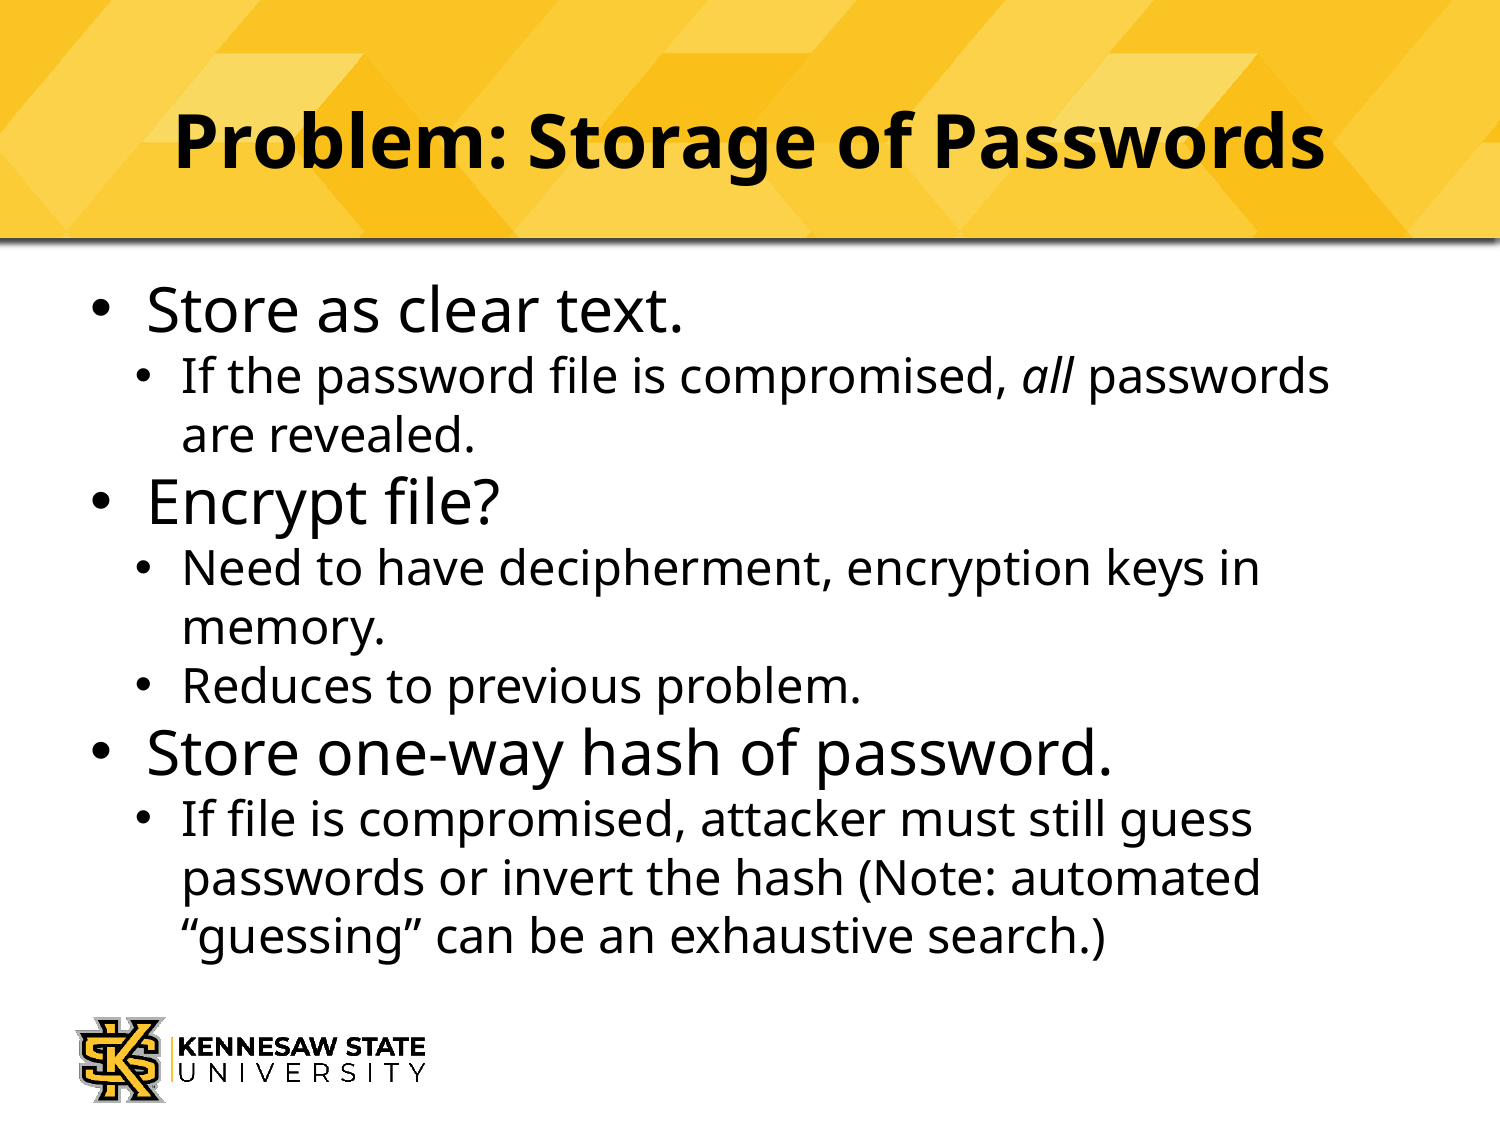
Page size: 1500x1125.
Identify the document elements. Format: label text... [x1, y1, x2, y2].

title Problem: Storage of Passwords [75, 45, 1425, 233]
picture [0, 0, 1500, 251]
picture [75, 1017, 425, 1103]
list Store as clear text. If the password file is compromised, all passwords are revealed. Encrypt file? Need to have decipherment, encryption keys in memory. Reduces to previous problem. Store one-way hash of password. If file is compromised, attacker must still guess passwords or invert the hash (Note: automated “guessing” can be an exhaustive search.) [75, 262, 1425, 1005]
